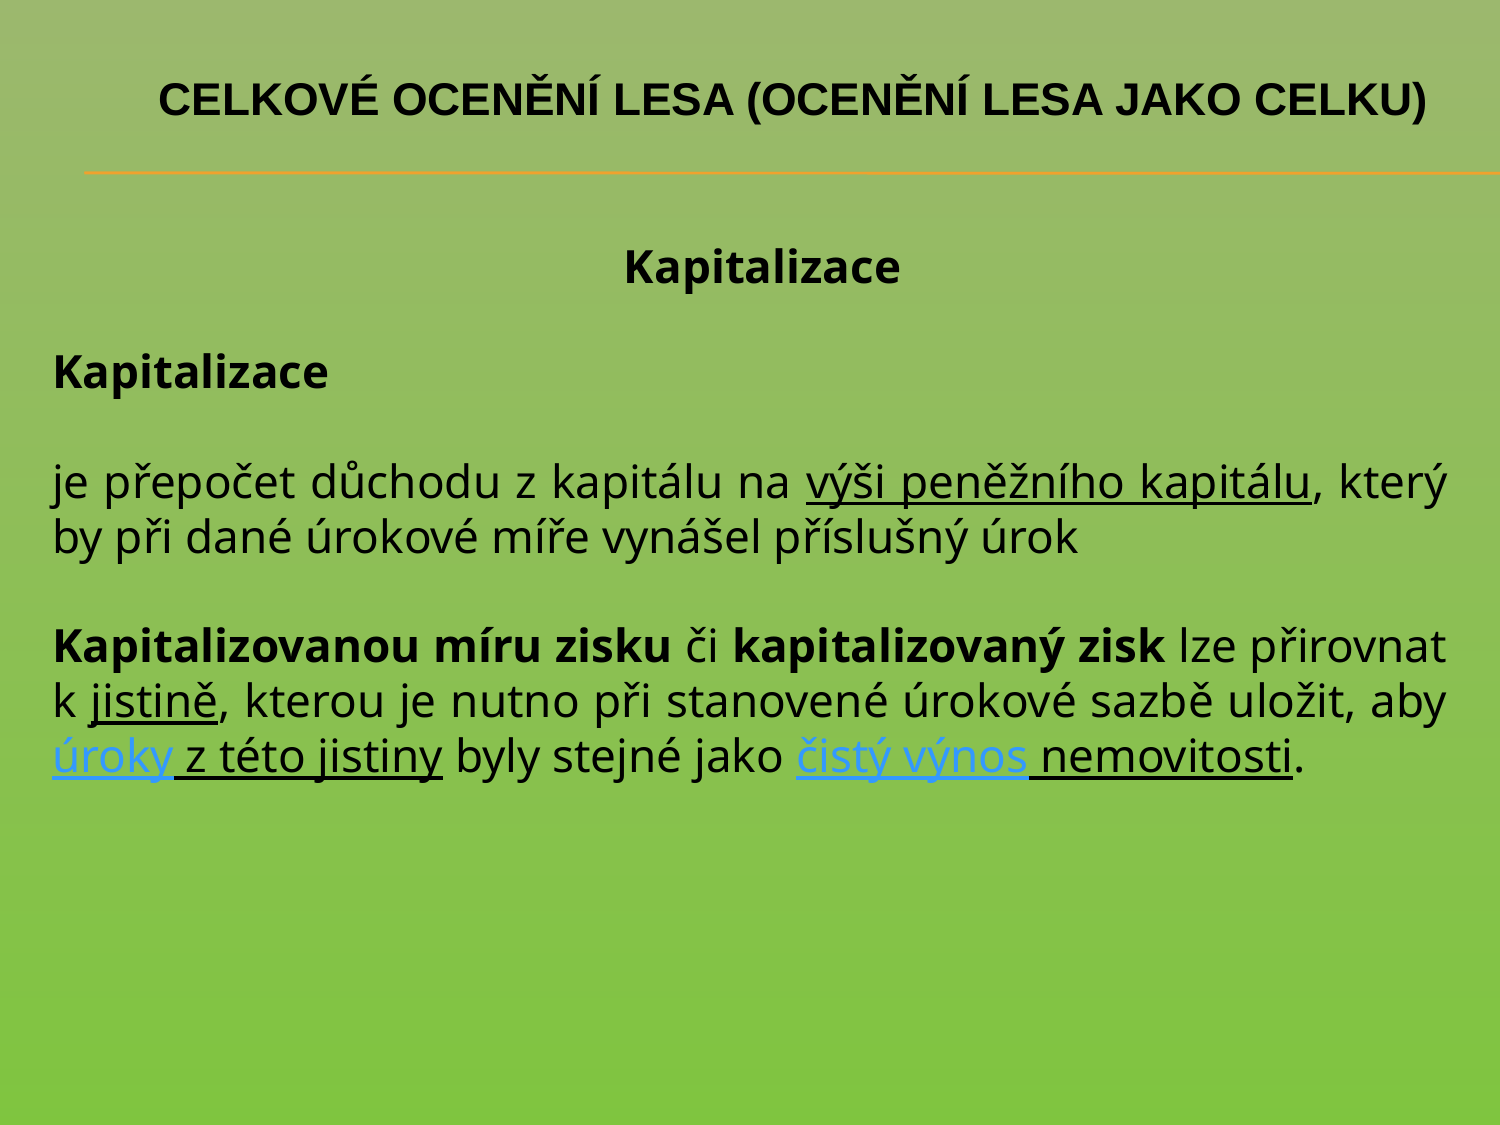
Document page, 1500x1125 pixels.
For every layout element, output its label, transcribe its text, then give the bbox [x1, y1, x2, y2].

title CELKOVÉ OCENĚNÍ LESA (OCENĚNÍ LESA JAKO CELKU) [50, 19, 1475, 175]
text_box [49, 190, 1475, 279]
list Kapitalizace [50, 279, 1475, 335]
text_box Kapitalizace je přepočet důchodu z kapitálu na výši peněžního kapitálu, který by při dané úrokové míře vynášel příslušný úrok Kapitalizovanou míru zisku či kapitalizovaný zisk lze přirovnat k jistině, kterou je nutno při stanovené úrokové sazbě uložit, aby úroky z této jistiny byly stejné jako čistý výnos nemovitosti. [37, 334, 1463, 790]
